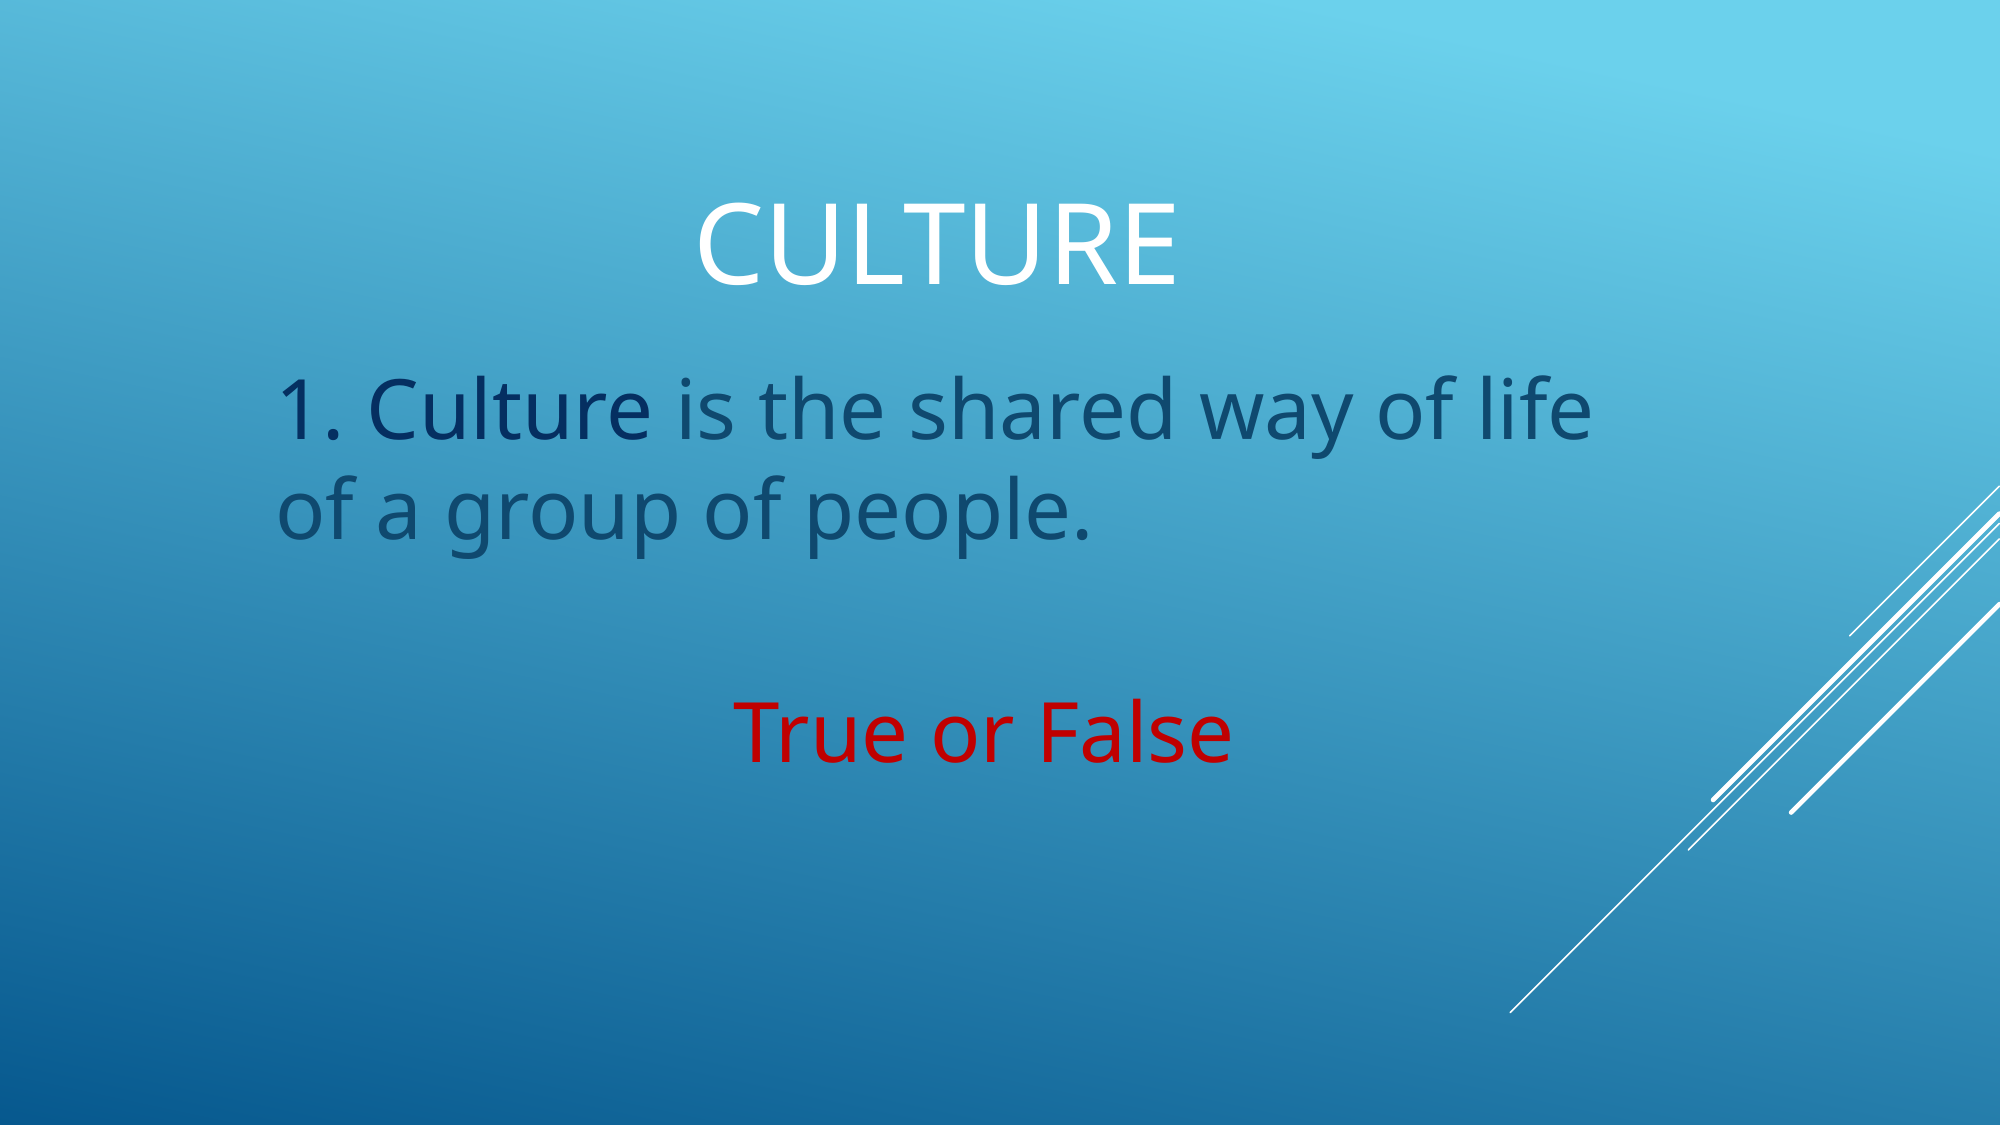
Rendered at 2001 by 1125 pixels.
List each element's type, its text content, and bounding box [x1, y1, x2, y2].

title Culture [112, 112, 1763, 367]
list 1. Culture is the shared way of life of a group of people. True or False [260, 348, 1710, 984]
